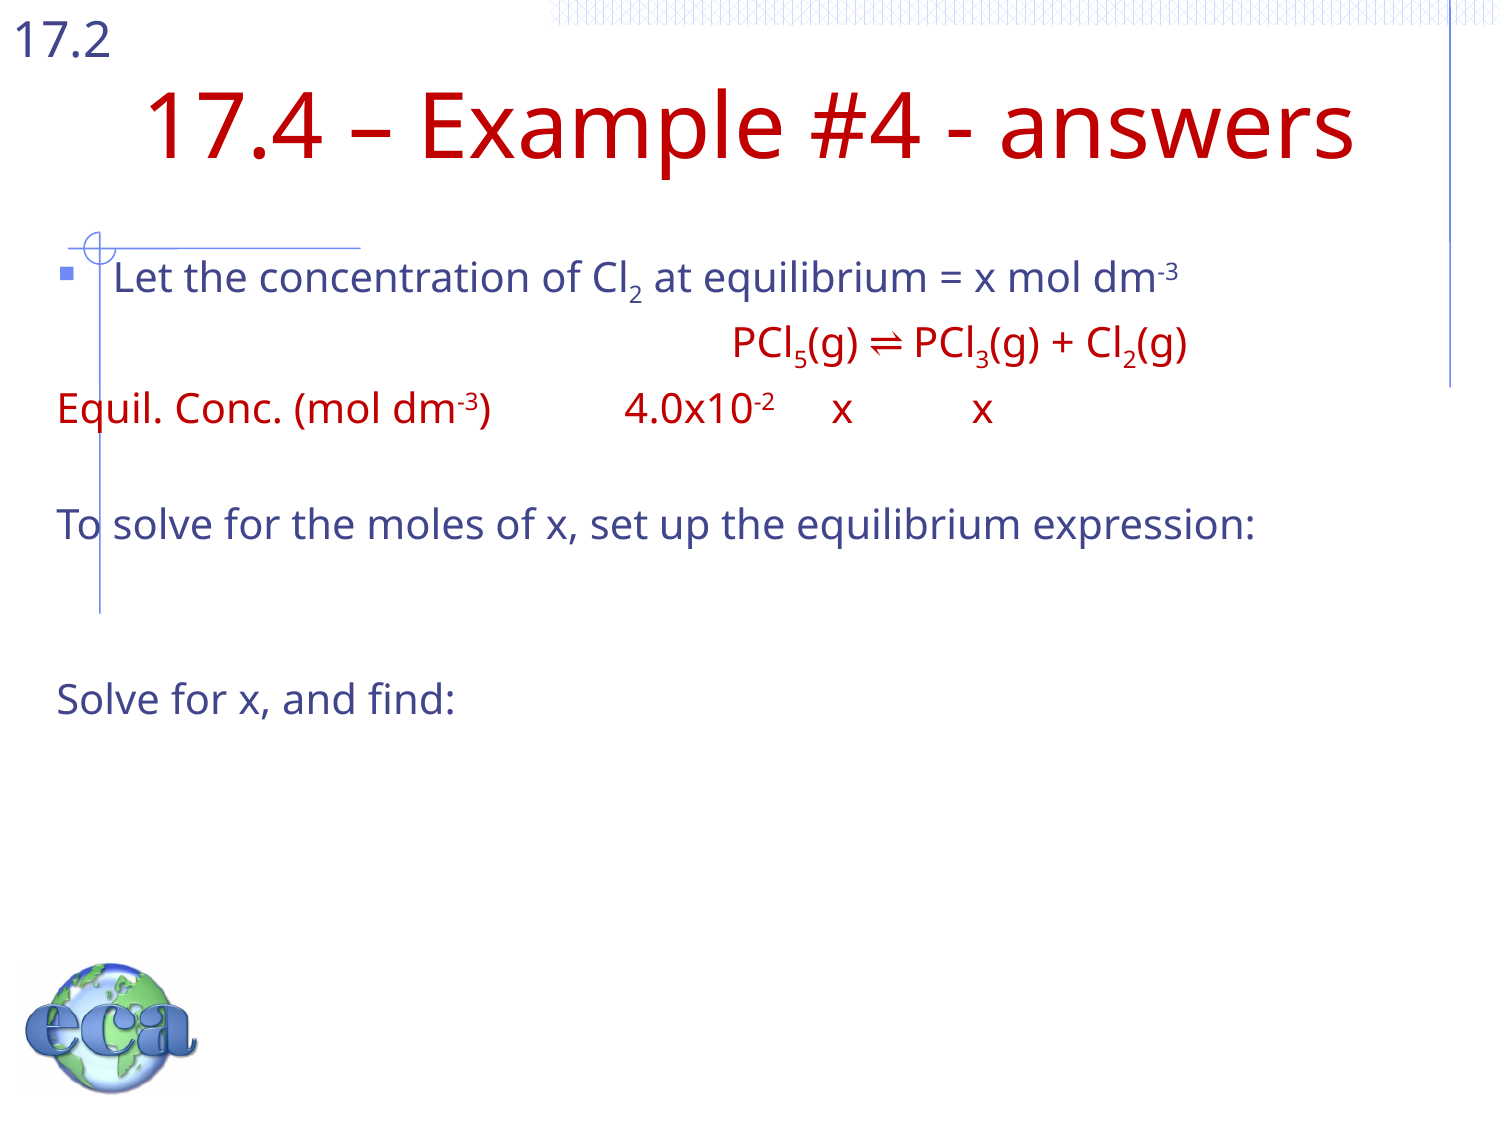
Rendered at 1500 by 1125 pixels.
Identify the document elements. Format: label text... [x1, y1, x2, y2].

title 17.4 – Example #4 - answers [17, 49, 1483, 185]
picture [23, 960, 200, 1096]
